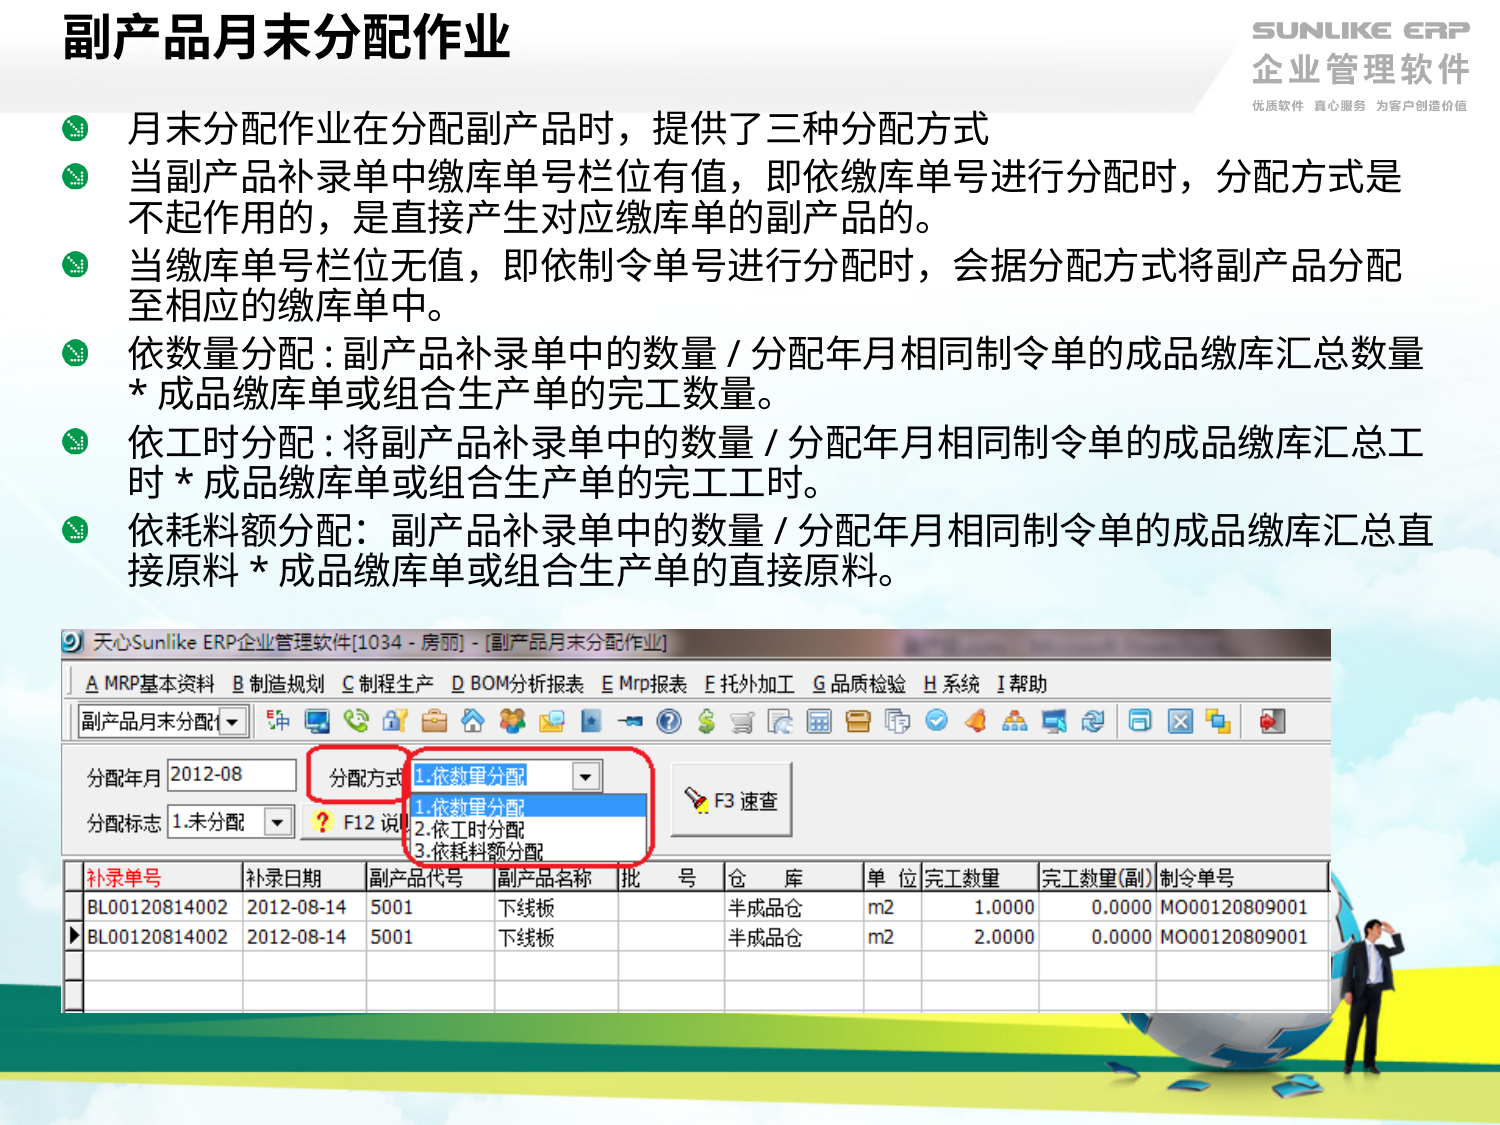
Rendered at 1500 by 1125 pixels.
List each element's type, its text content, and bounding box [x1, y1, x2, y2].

picture [0, 0, 1500, 1125]
list 月末分配作业在分配副产品时，提供了三种分配方式 当副产品补录单中缴库单号栏位有值，即依缴库单号进行分配时，分配方式是不起作用的，是直接产生对应缴库单的副产品的。 当缴库单号栏位无值，即依制令单号进行分配时，会据分配方式将副产品分配至相应的缴库单中。 依数量分配:副产品补录单中的数量/分配年月相同制令单的成品缴库汇总数量*成品缴库单或组合生产单的完工数量。 依工时分配:将副产品补录单中的数量/分配年月相同制令单的成品缴库汇总工时*成品缴库单或组合生产单的完工工时。 依耗料额分配：副产品补录单中的数量/分配年月相同制令单的成品缴库汇总直接原料*成品缴库单或组合生产单的直接原料。 [62, 110, 1438, 595]
title 副产品月末分配作业 [62, 12, 855, 68]
